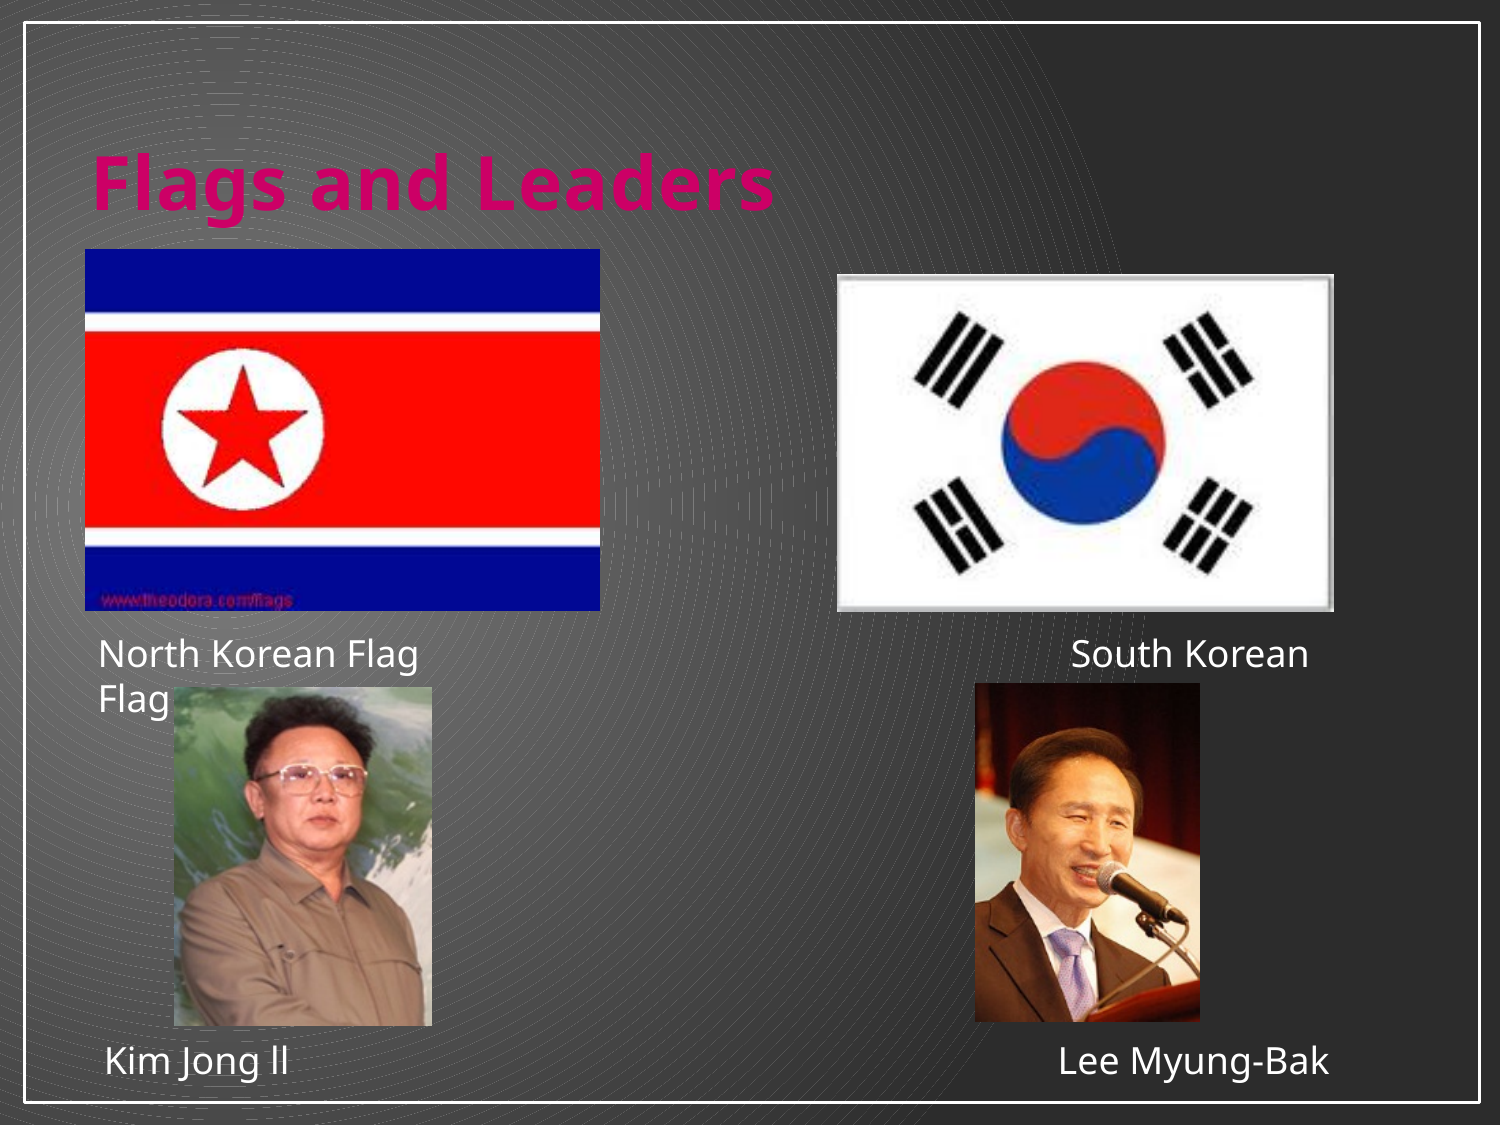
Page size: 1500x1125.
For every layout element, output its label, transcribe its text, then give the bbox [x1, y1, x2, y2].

picture [837, 274, 1334, 612]
title Flags and Leaders [75, 45, 1425, 233]
picture [974, 682, 1201, 1022]
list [85, 249, 601, 611]
picture [174, 687, 432, 1026]
text_box North Korean Flag South Korean Flag [82, 622, 1371, 728]
text_box Kim Jong ll Lee Myung-Bak [89, 1029, 1469, 1090]
